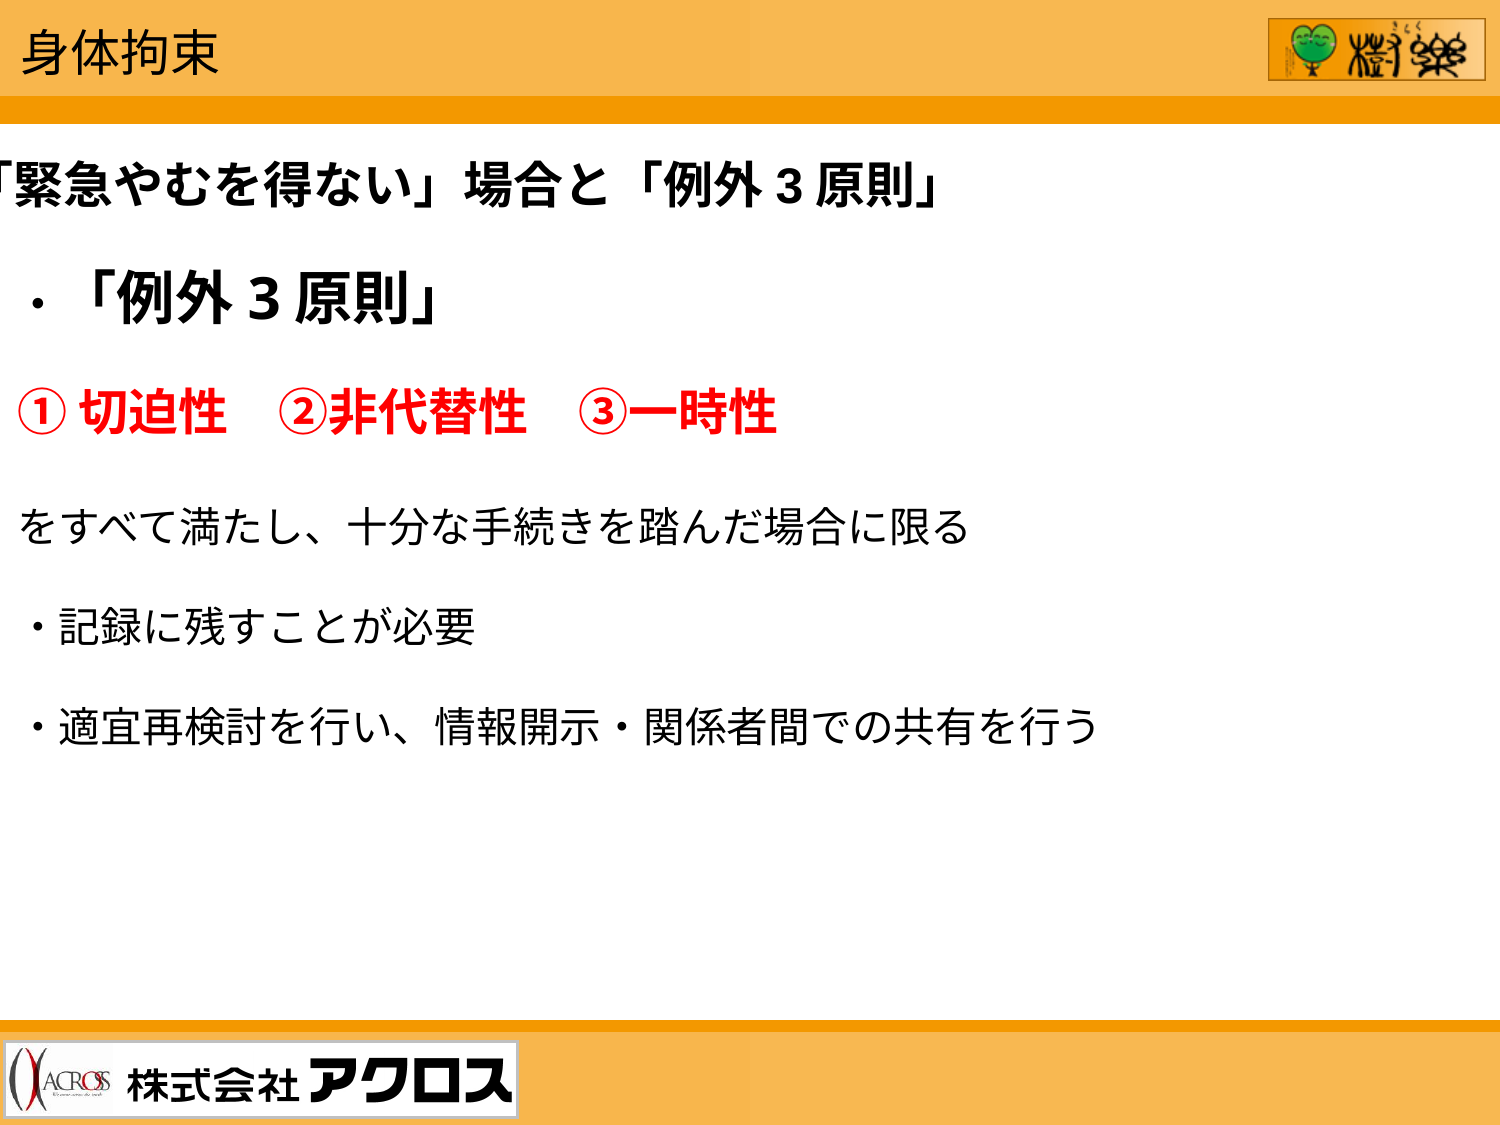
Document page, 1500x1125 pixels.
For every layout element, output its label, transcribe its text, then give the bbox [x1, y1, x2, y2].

text_box 身体拘束 [5, 14, 1223, 89]
picture [0, 1020, 1500, 1125]
text_box ・「例外3原則」 ①切迫性 ②非代替性 ③一時性 をすべて満たし、十分な手続きを踏んだ場合に限る ・記録に残すことが必要 ・適宜再検討を行い、情報開示・関係者間での共有を行う [2, 253, 1118, 759]
text_box 「緊急やむを得ない」場合と「例外3原則」 [0, 145, 981, 221]
picture [0, 0, 1500, 124]
